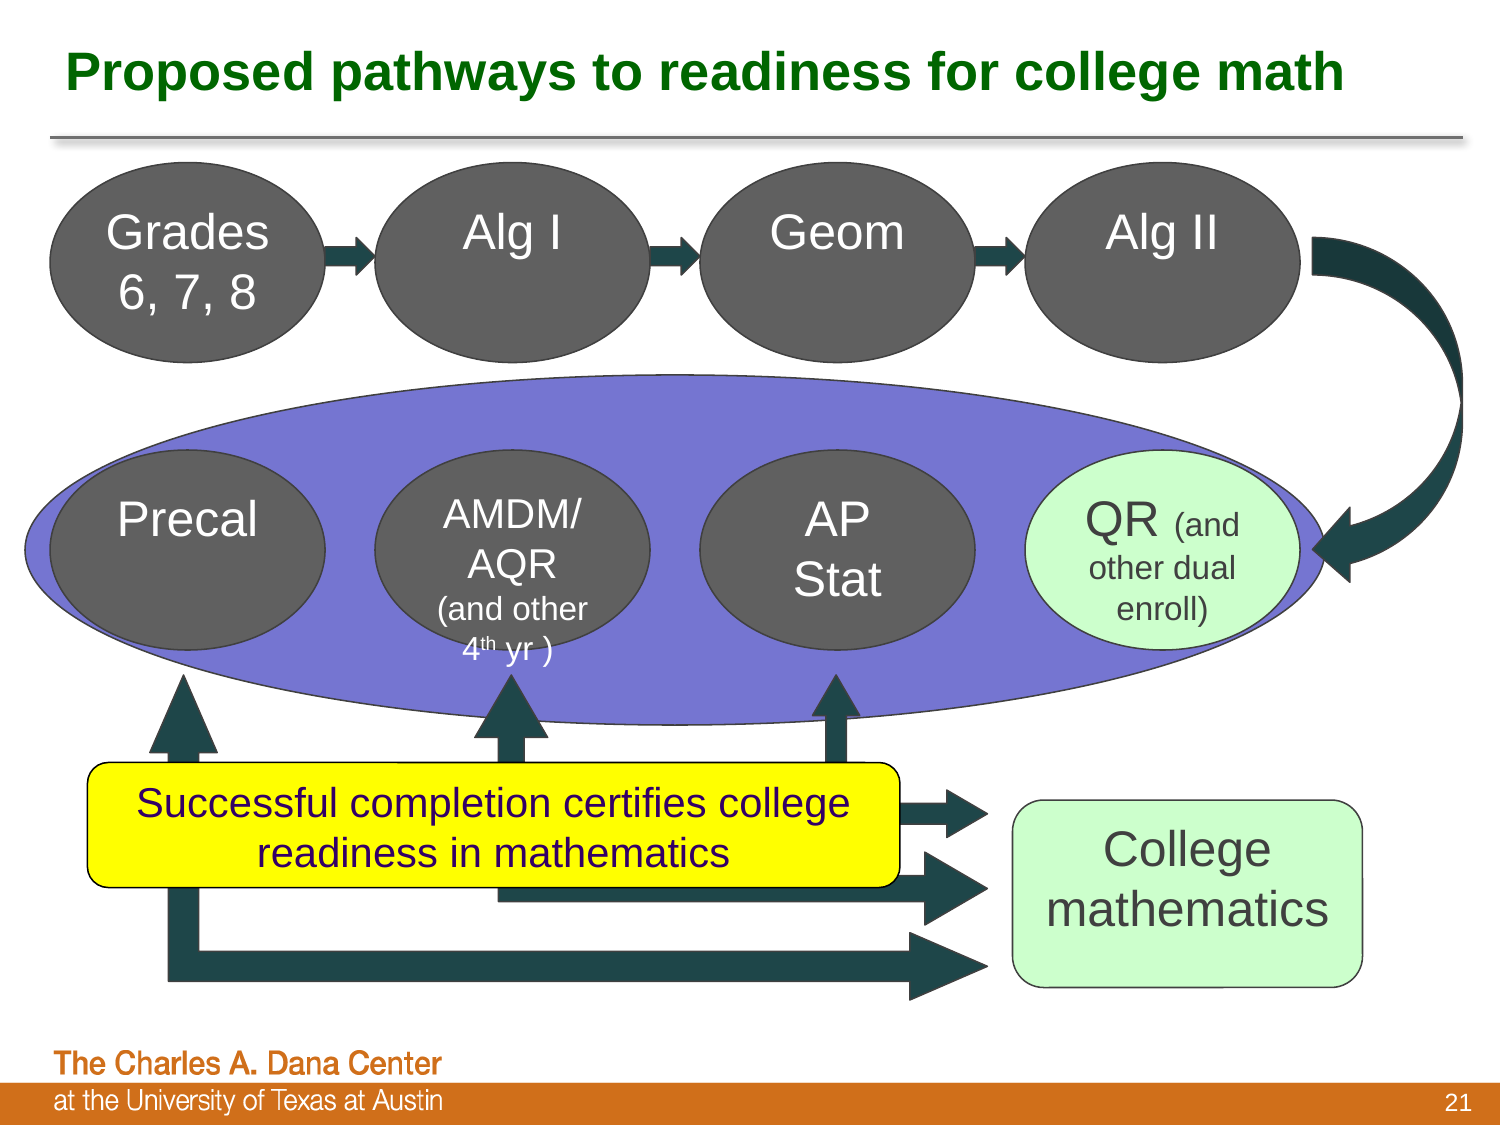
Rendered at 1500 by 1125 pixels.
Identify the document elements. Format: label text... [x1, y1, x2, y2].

text_box Successful completion certifies college readiness in mathematics [87, 762, 900, 888]
text_box [168, 888, 988, 1000]
text_box Geom [699, 162, 975, 363]
text_box [498, 852, 988, 925]
text_box [1312, 237, 1463, 583]
title Proposed pathways to readiness for college math [50, 24, 1463, 113]
text_box [812, 674, 860, 762]
text_box College mathematics [1012, 800, 1363, 988]
text_box AMDM/AQR (and other 4th yr ) [375, 450, 651, 651]
text_box [324, 237, 376, 276]
text_box Precal [50, 450, 326, 651]
text_box [149, 675, 218, 762]
text_box AP Stat [699, 450, 976, 651]
text_box Grades 6, 7, 8 [50, 162, 325, 363]
slide_number 21 [1412, 1078, 1488, 1117]
text_box [24, 374, 1324, 726]
text_box [474, 675, 548, 762]
text_box Alg I [375, 162, 650, 363]
text_box [975, 237, 1026, 276]
text_box Alg II [1025, 162, 1301, 363]
text_box [900, 790, 988, 838]
text_box [650, 237, 701, 276]
picture [0, 1050, 1500, 1125]
text_box QR (and other dual enroll) [1025, 450, 1301, 651]
